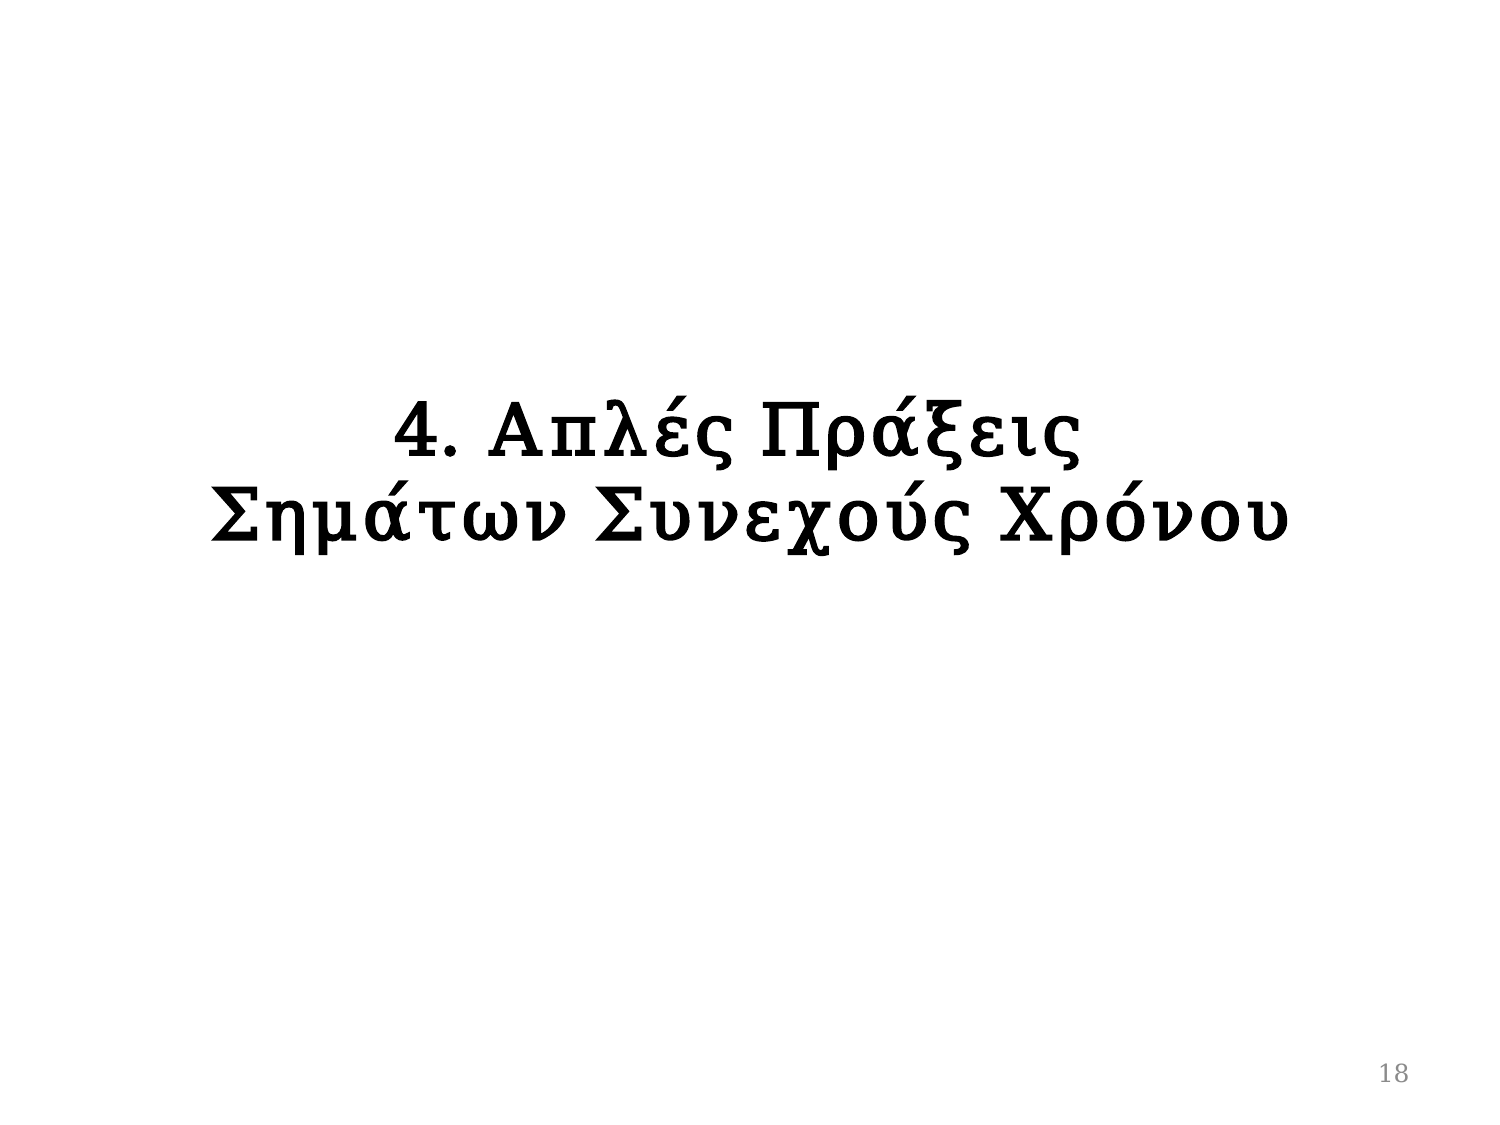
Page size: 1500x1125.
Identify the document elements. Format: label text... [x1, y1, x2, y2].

title 4. Απλές Πράξεις Σημάτων Συνεχούς Χρόνου [75, 375, 1425, 563]
slide_number 18 [1074, 1042, 1425, 1103]
